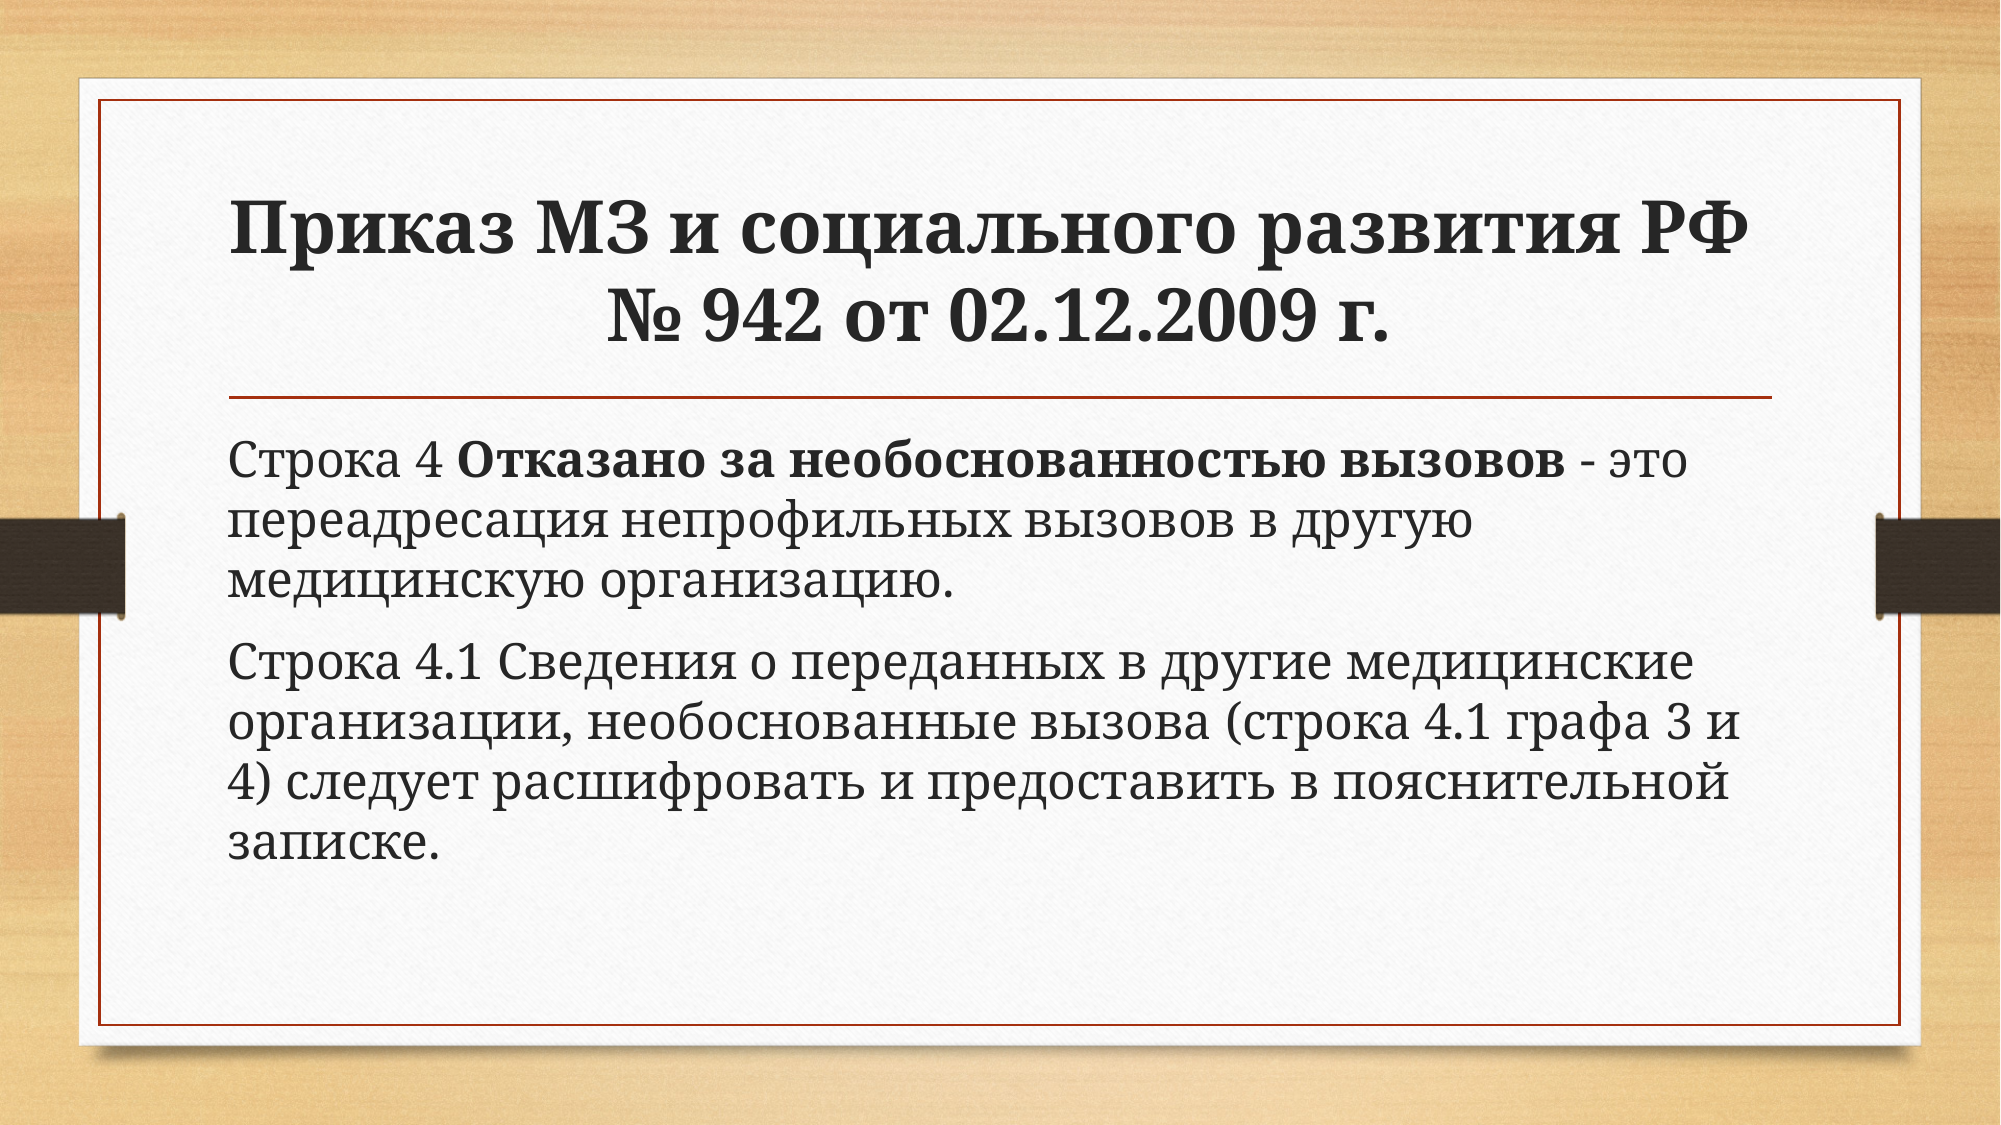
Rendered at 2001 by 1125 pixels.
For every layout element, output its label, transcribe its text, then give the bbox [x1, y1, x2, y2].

picture [0, 0, 2001, 1125]
list Строка 4 Отказано за необоснованностью вызовов - это переадресация непрофильных вызовов в другую медицинскую организацию. Строка 4.1 Сведения о переданных в другие медицинские организации, необоснованные вызова (строка 4.1 графа 3 и 4) следует расшифровать и предоставить в пояснительной записке. [212, 419, 1788, 964]
title Приказ МЗ и социального развития РФ № 942 от 02.12.2009 г. [212, 161, 1788, 375]
